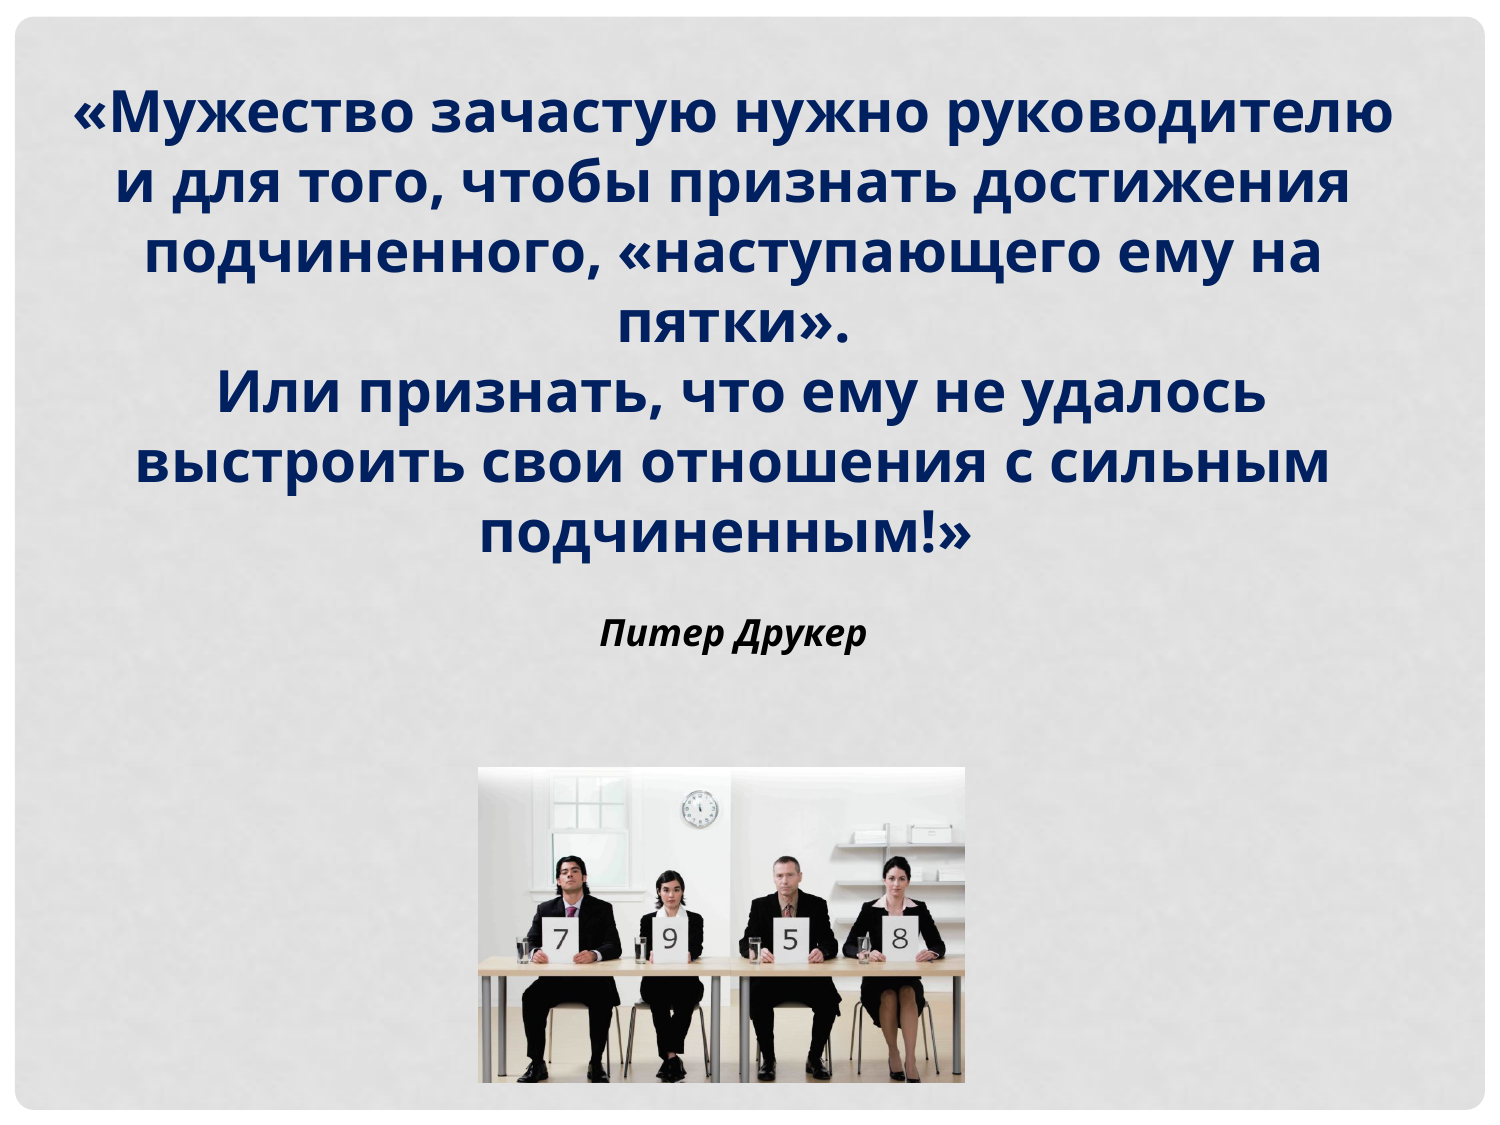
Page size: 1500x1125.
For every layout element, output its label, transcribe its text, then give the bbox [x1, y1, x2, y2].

picture [477, 767, 965, 1084]
text_box «Мужество зачастую нужно руководителю и для того, чтобы признать достижения подчиненного, «наступающего ему на пятки». Или признать, что ему не удалось выстроить свои отношения с сильным подчиненным!» Питер Друкер [53, 66, 1414, 661]
